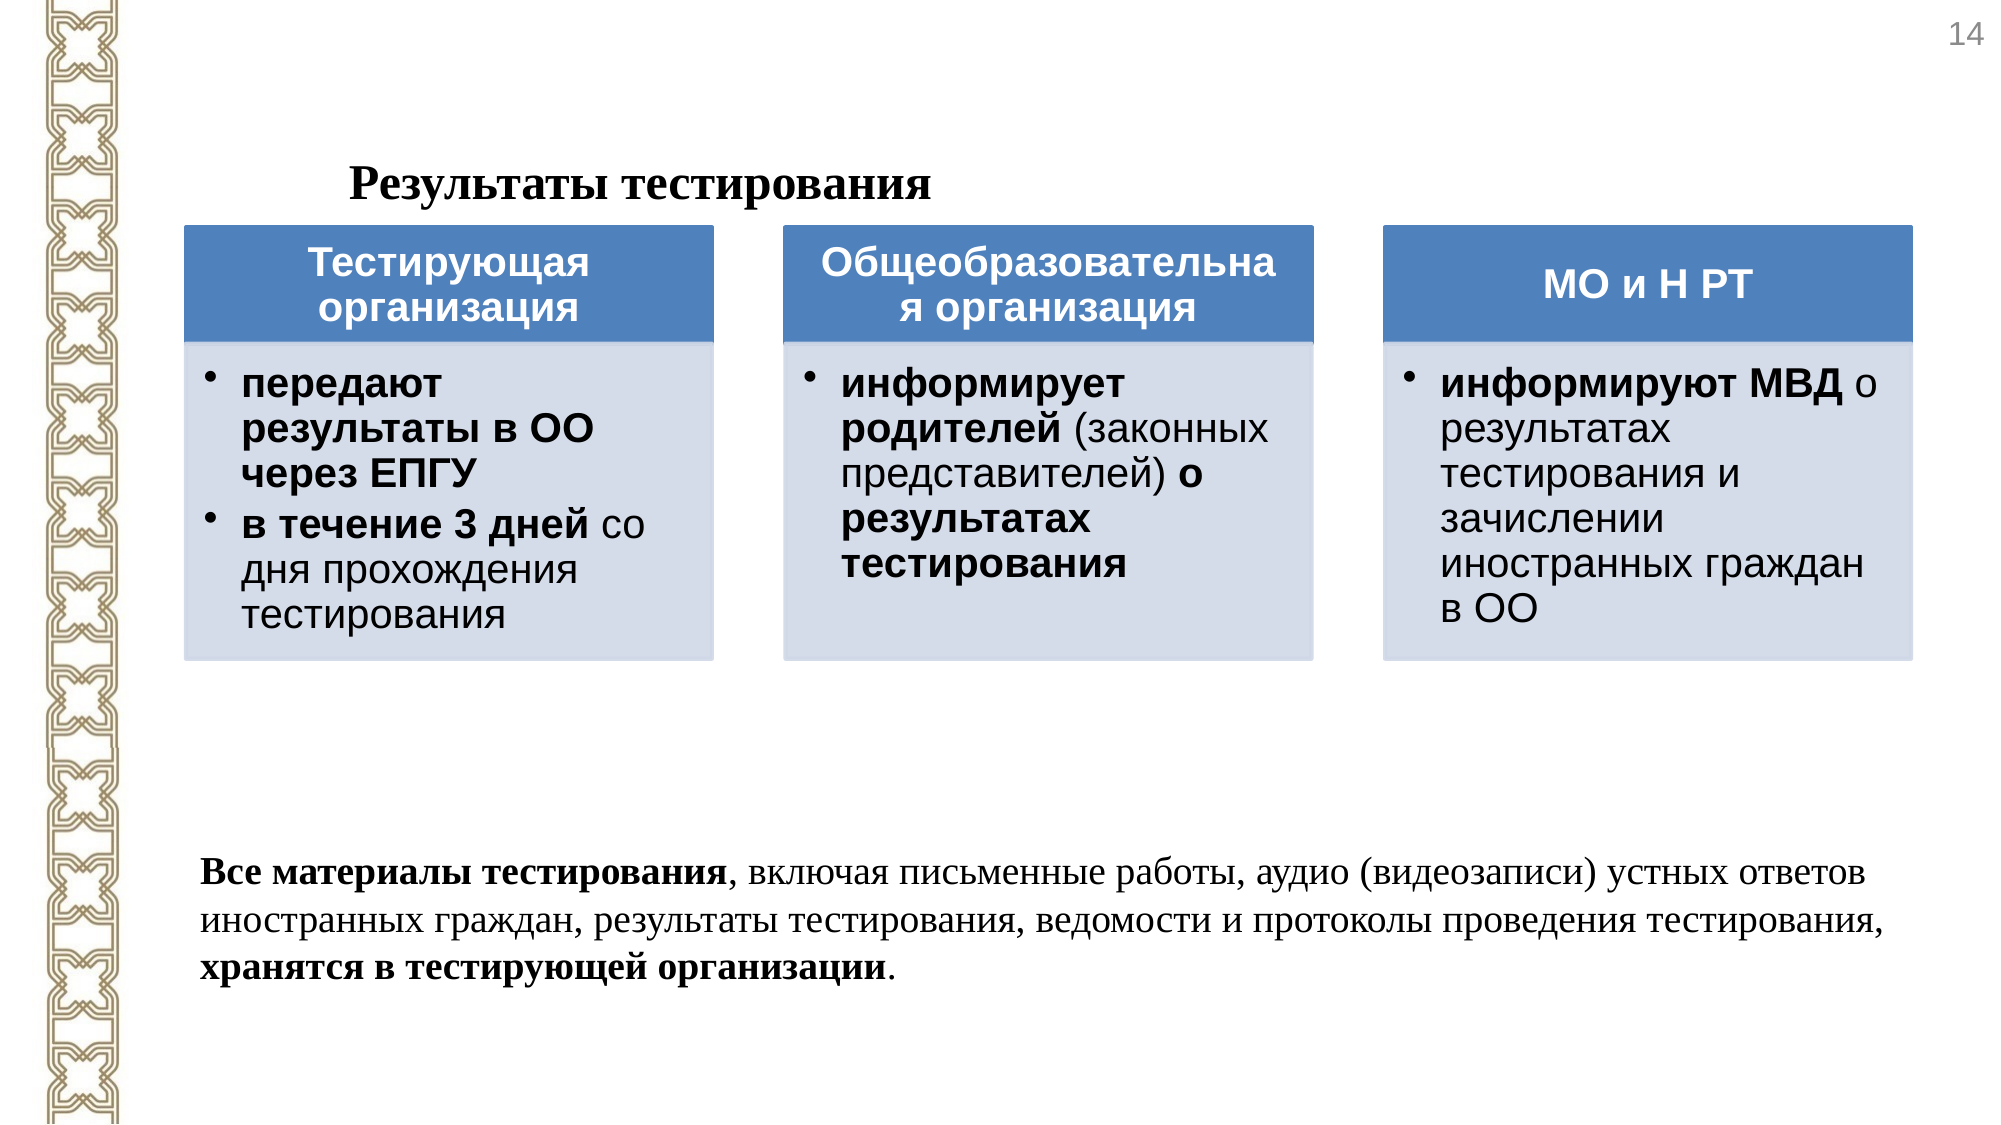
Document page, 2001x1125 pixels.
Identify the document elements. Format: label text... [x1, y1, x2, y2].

picture [0, 0, 2001, 1125]
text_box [185, 93, 1912, 794]
slide_number 14 [1533, 2, 2000, 63]
text_box Все материалы тестирования, включая письменные работы, аудио (видеозаписи) устных ответов иностранных граждан, результаты тестирования, ведомости и протоколы проведения тестирования, хранятся в тестирующей организации. [185, 837, 1946, 995]
